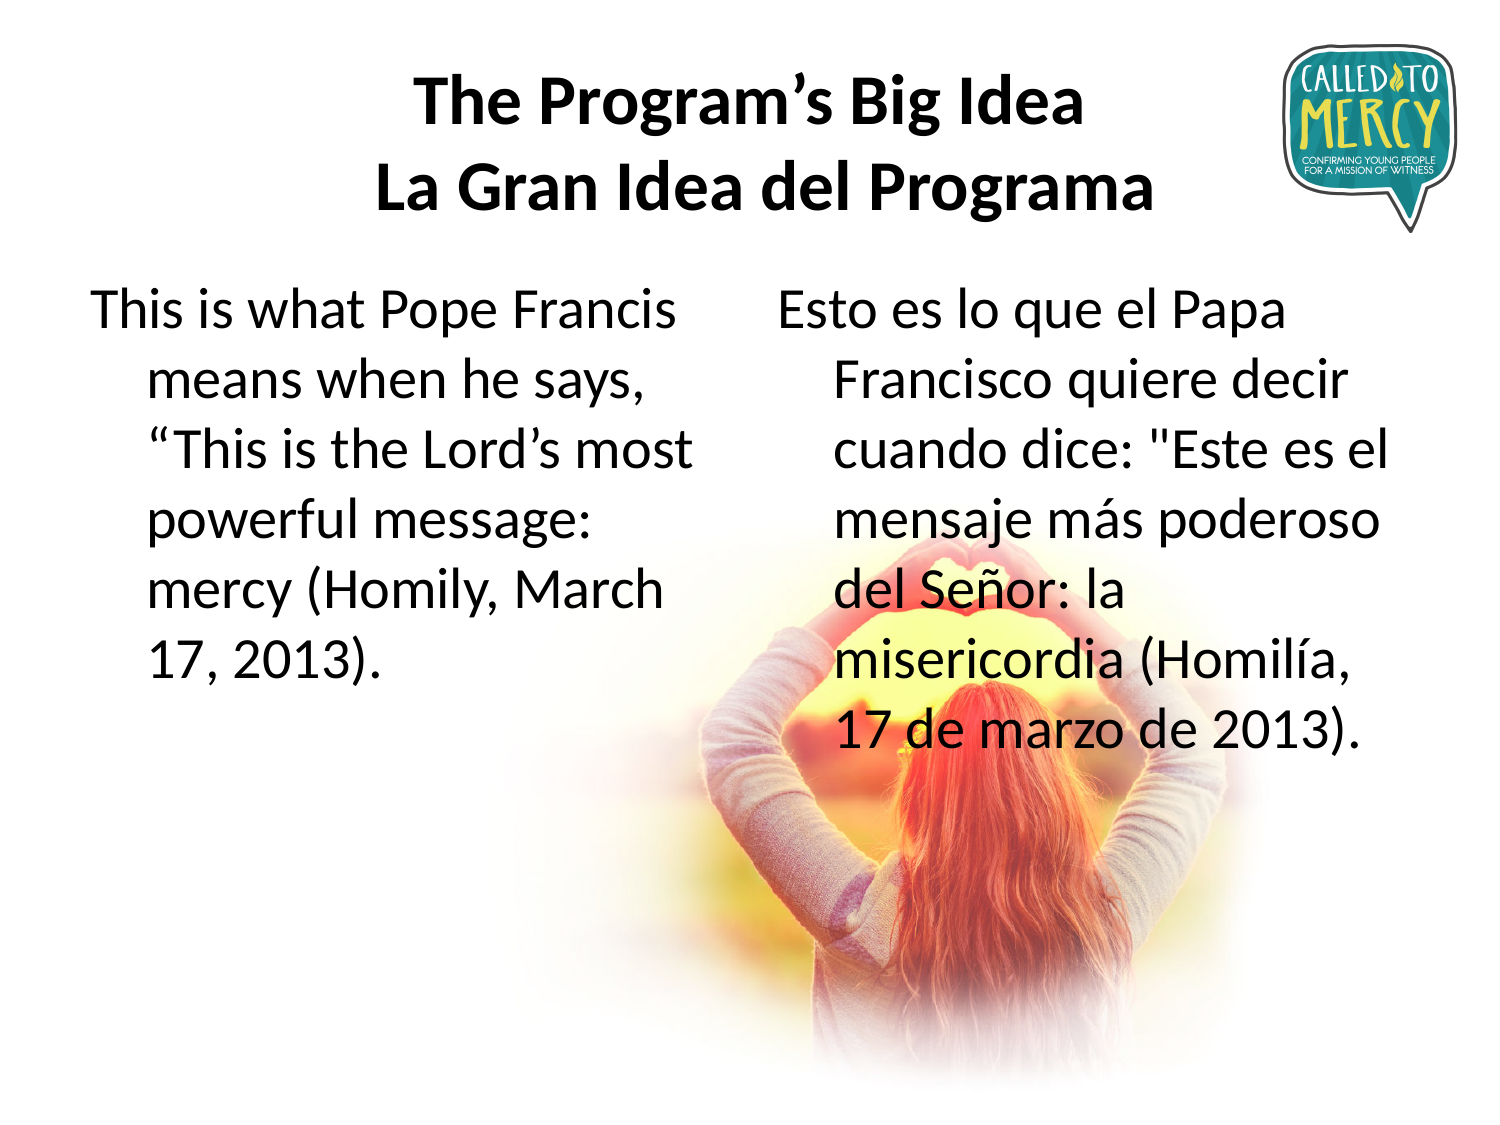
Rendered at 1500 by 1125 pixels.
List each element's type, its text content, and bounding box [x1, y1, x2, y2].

picture [1237, 44, 1500, 234]
list Esto es lo que el Papa Francisco quiere decir cuando dice: "Este es el mensaje más poderoso del Señor: la misericordia (Homilía, 17 de marzo de 2013). [762, 262, 1425, 1005]
list This is what Pope Francis means when he says, “This is the Lord’s most powerful message: mercy (Homily, March 17, 2013). [75, 262, 738, 1005]
title The Program’s Big Idea La Gran Idea del Programa [75, 45, 1235, 233]
picture [324, 487, 1313, 1125]
